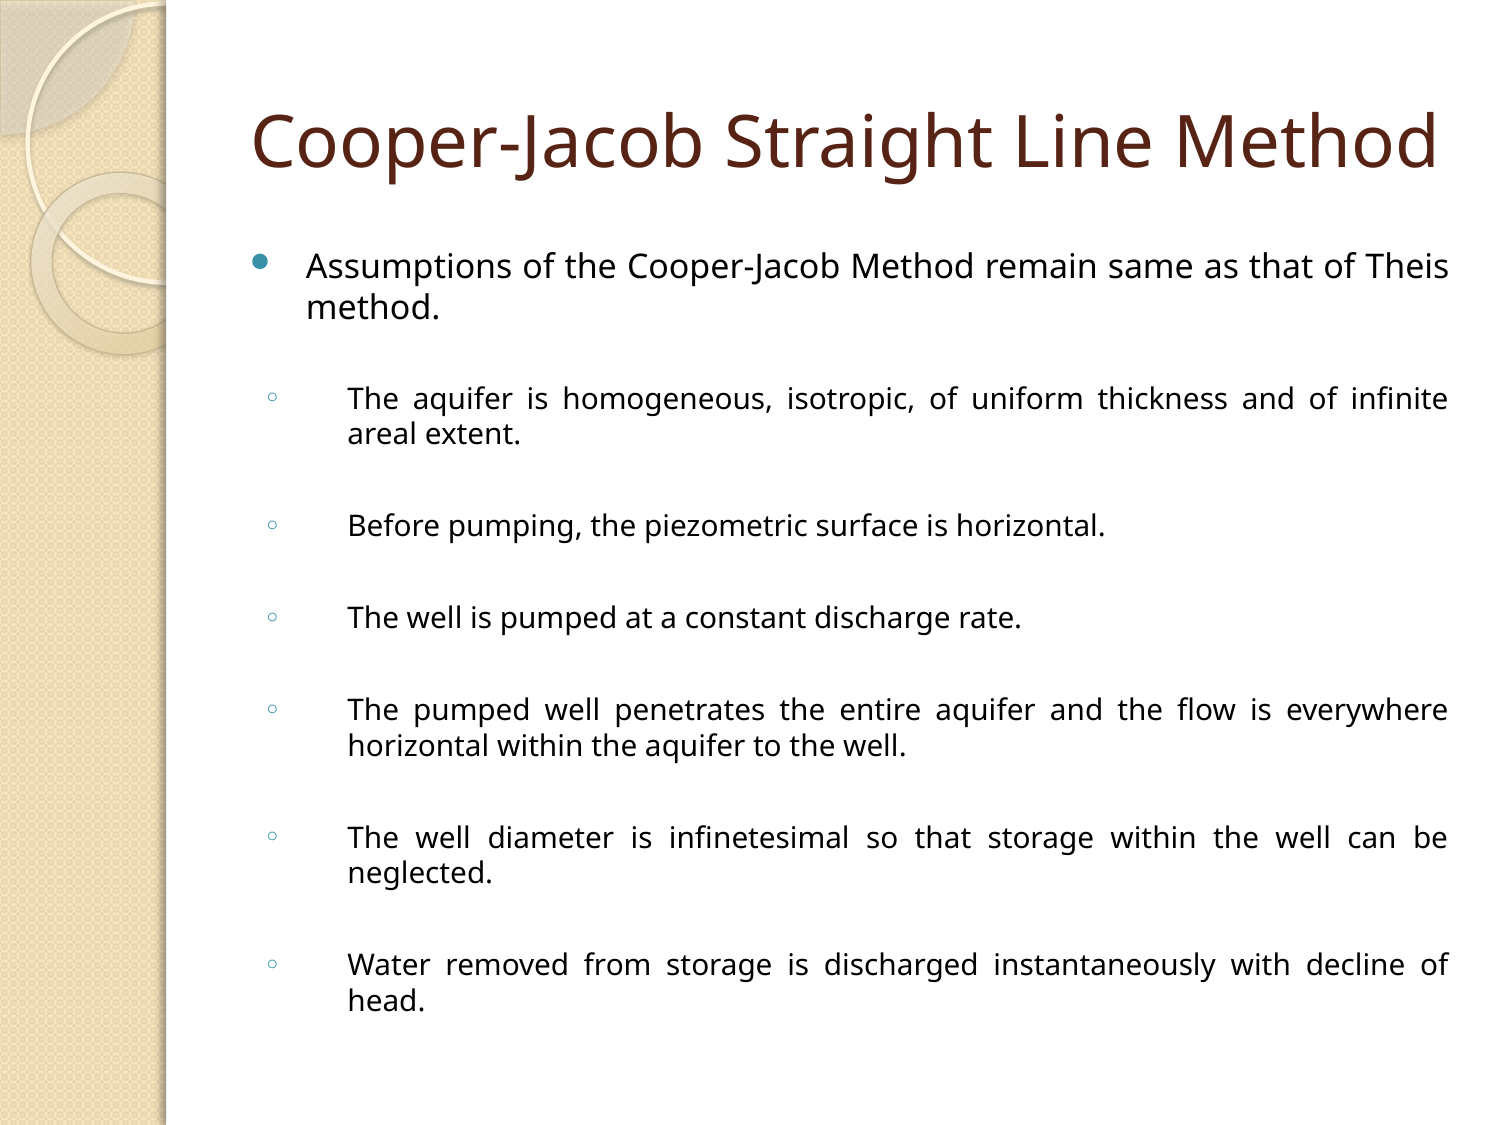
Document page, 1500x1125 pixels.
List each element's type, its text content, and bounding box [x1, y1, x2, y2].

list Assumptions of the Cooper-Jacob Method remain same as that of Theis method. The aquifer is homogeneous, isotropic, of uniform thickness and of infinite areal extent. Before pumping, the piezometric surface is horizontal. The well is pumped at a constant discharge rate. The pumped well penetrates the entire aquifer and the flow is everywhere horizontal within the aquifer to the well. The well diameter is infinetesimal so that storage within the well can be neglected. Water removed from storage is discharged instantaneously with decline of head. [235, 237, 1466, 1025]
title Cooper-Jacob Straight Line Method [235, 45, 1466, 233]
